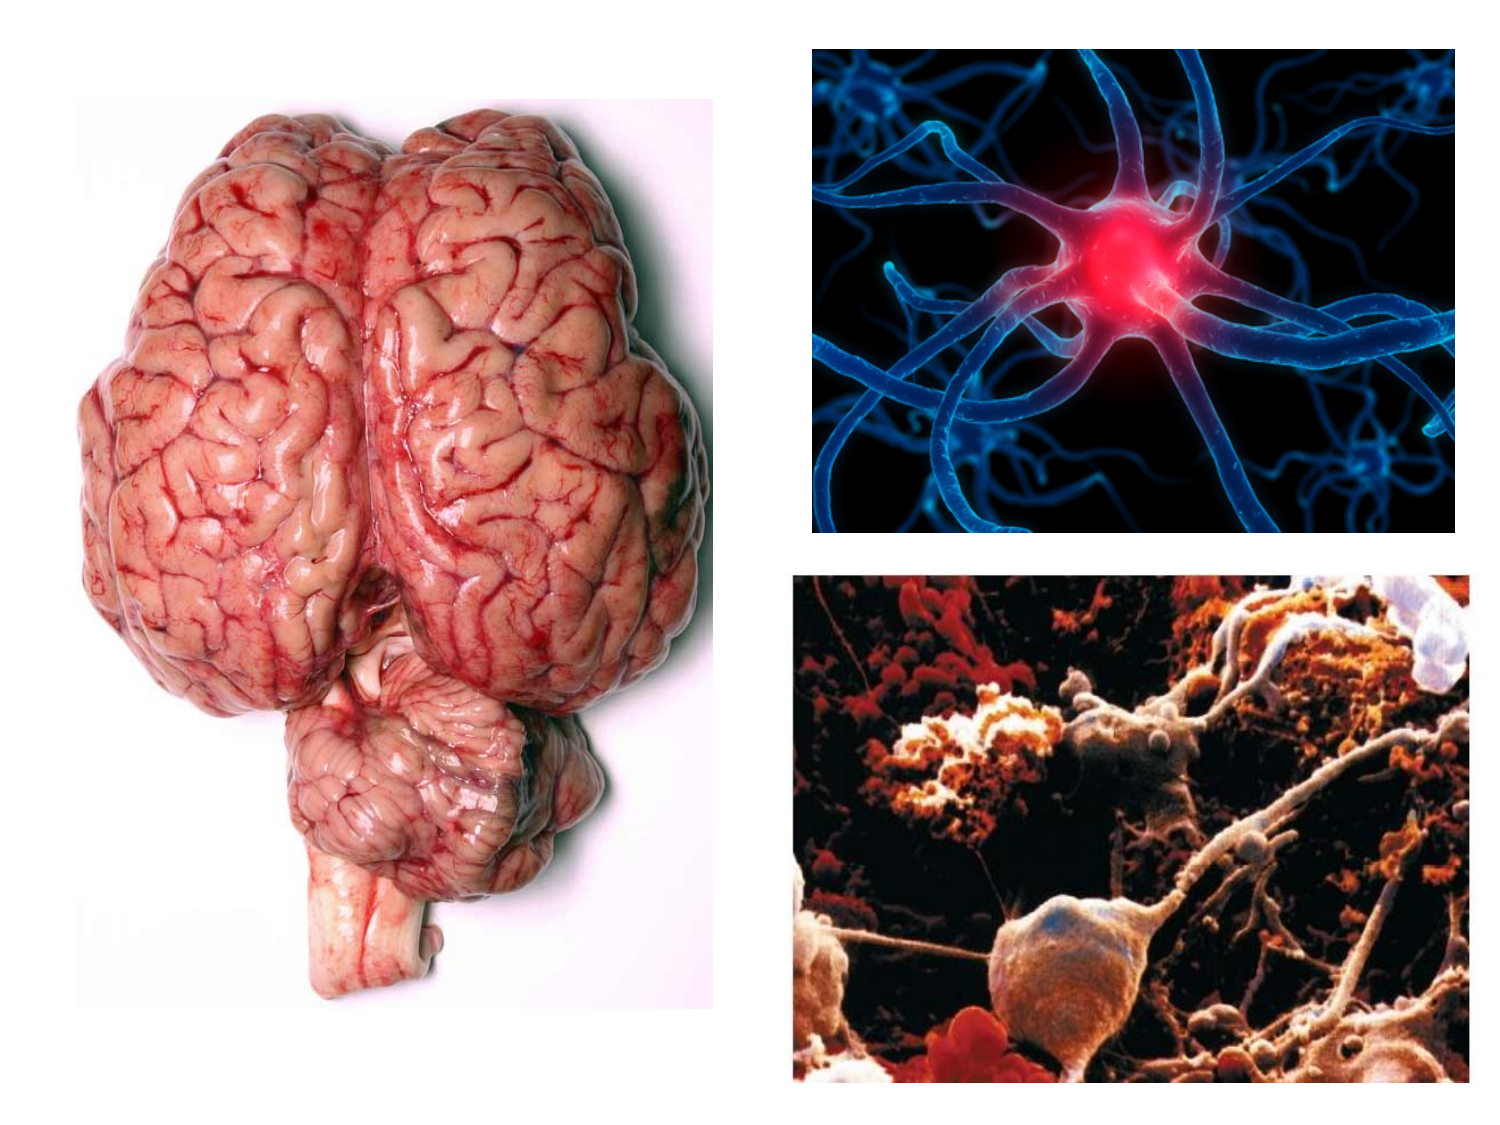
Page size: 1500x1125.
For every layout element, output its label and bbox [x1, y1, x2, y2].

picture [787, 574, 1479, 1084]
picture [812, 49, 1455, 533]
picture [74, 99, 713, 1010]
picture [1445, 340, 1455, 354]
picture [1435, 314, 1455, 334]
picture [1011, 529, 1028, 533]
